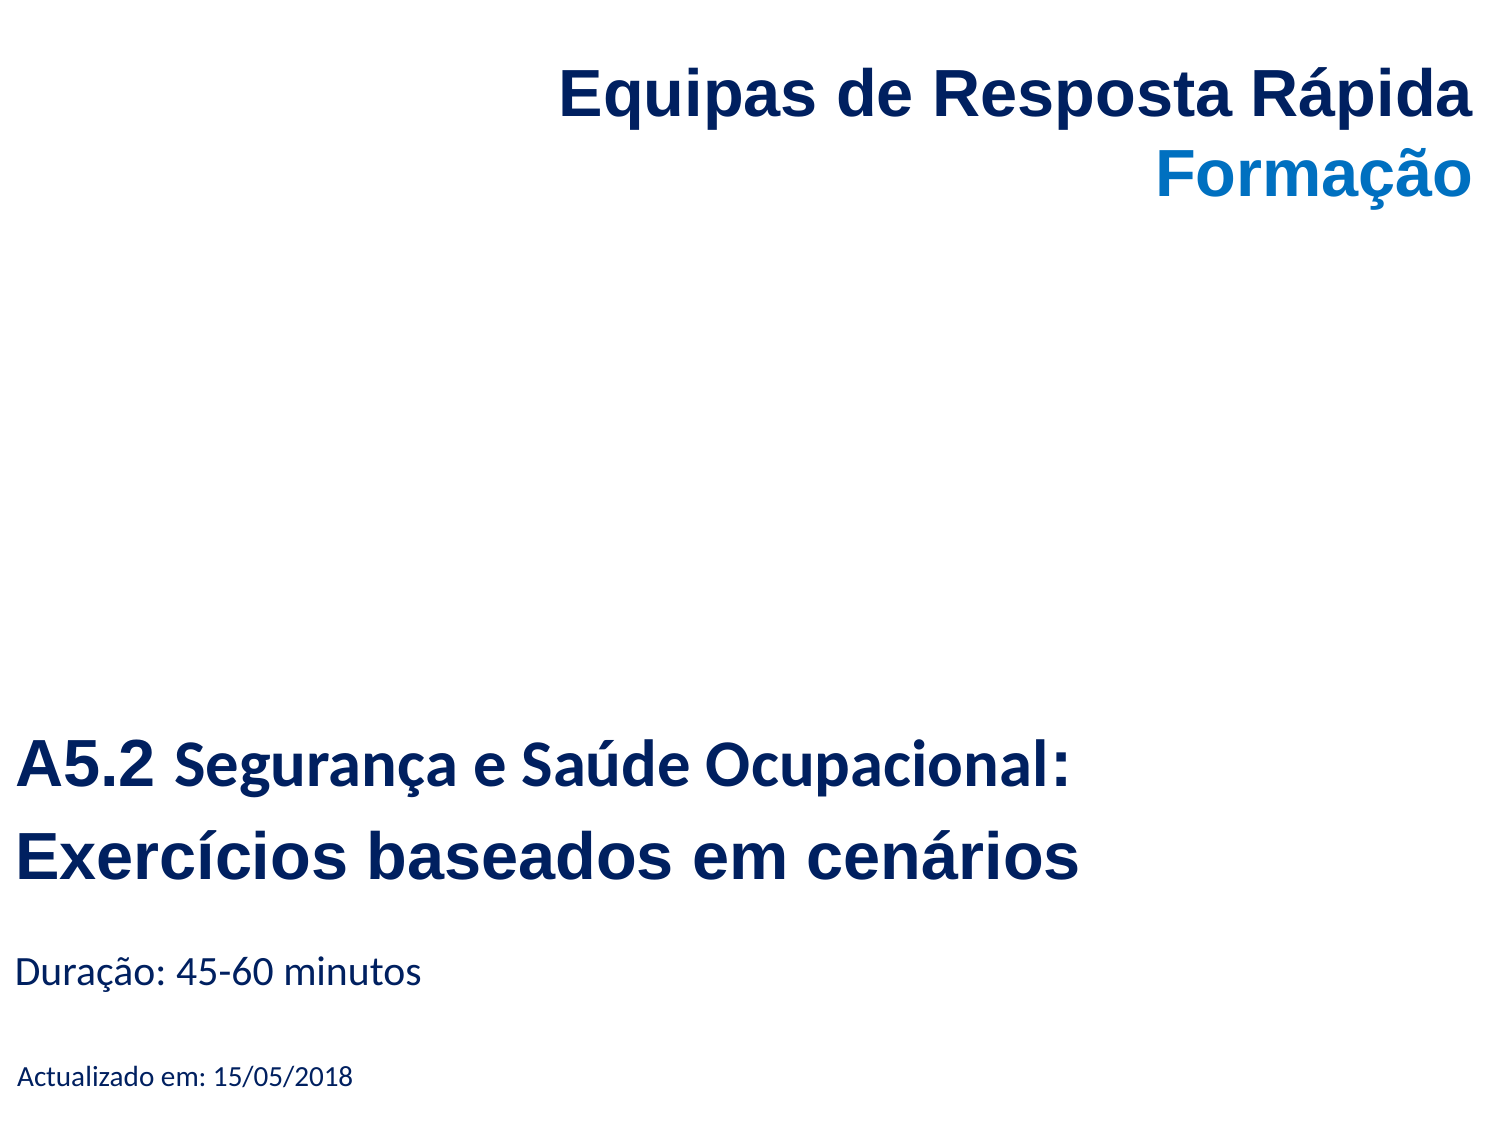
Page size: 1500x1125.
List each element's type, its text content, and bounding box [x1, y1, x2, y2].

text_box Actualizado em: 15/05/2018 [2, 1049, 369, 1100]
text_box Duração: 45-60 minutos [0, 936, 475, 1002]
subtitle A5.2 Segurança e Saúde Ocupacional: Exercícios baseados em cenários [0, 712, 1454, 878]
text_box Equipas de Resposta Rápida Formação [253, 42, 1489, 218]
